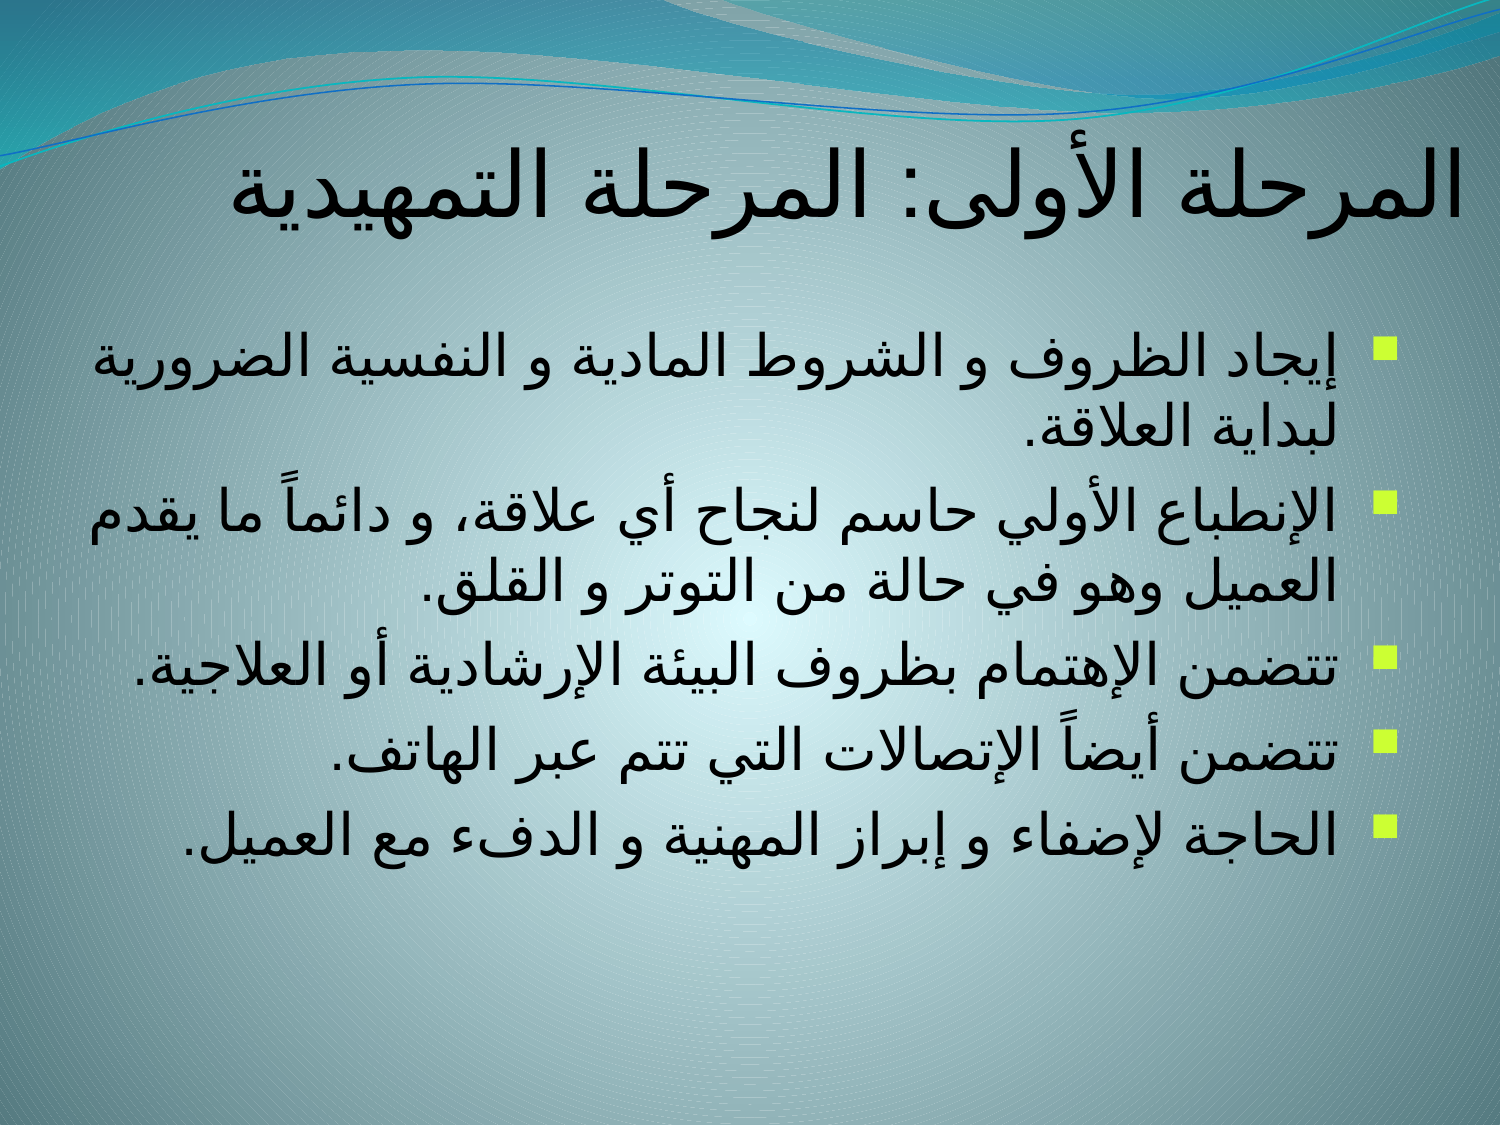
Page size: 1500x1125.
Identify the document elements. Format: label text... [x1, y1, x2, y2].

text_box المرحلة الأولى: المرحلة التمهيدية [52, 69, 1470, 292]
text_box إيجاد الظروف و الشروط المادية و النفسية الضرورية لبداية العلاقة. الإنطباع الأولي حاسم لنجاح أي علاقة، و دائماً ما يقدم العميل وهو في حالة من التوتر و القلق. تتضمن الإهتمام بظروف البيئة الإرشادية أو العلاجية. تتضمن أيضاً الإتصالات التي تتم عبر الهاتف. الحاجة لإضفاء و إبراز المهنية و الدفء مع العميل. [53, 318, 1401, 994]
